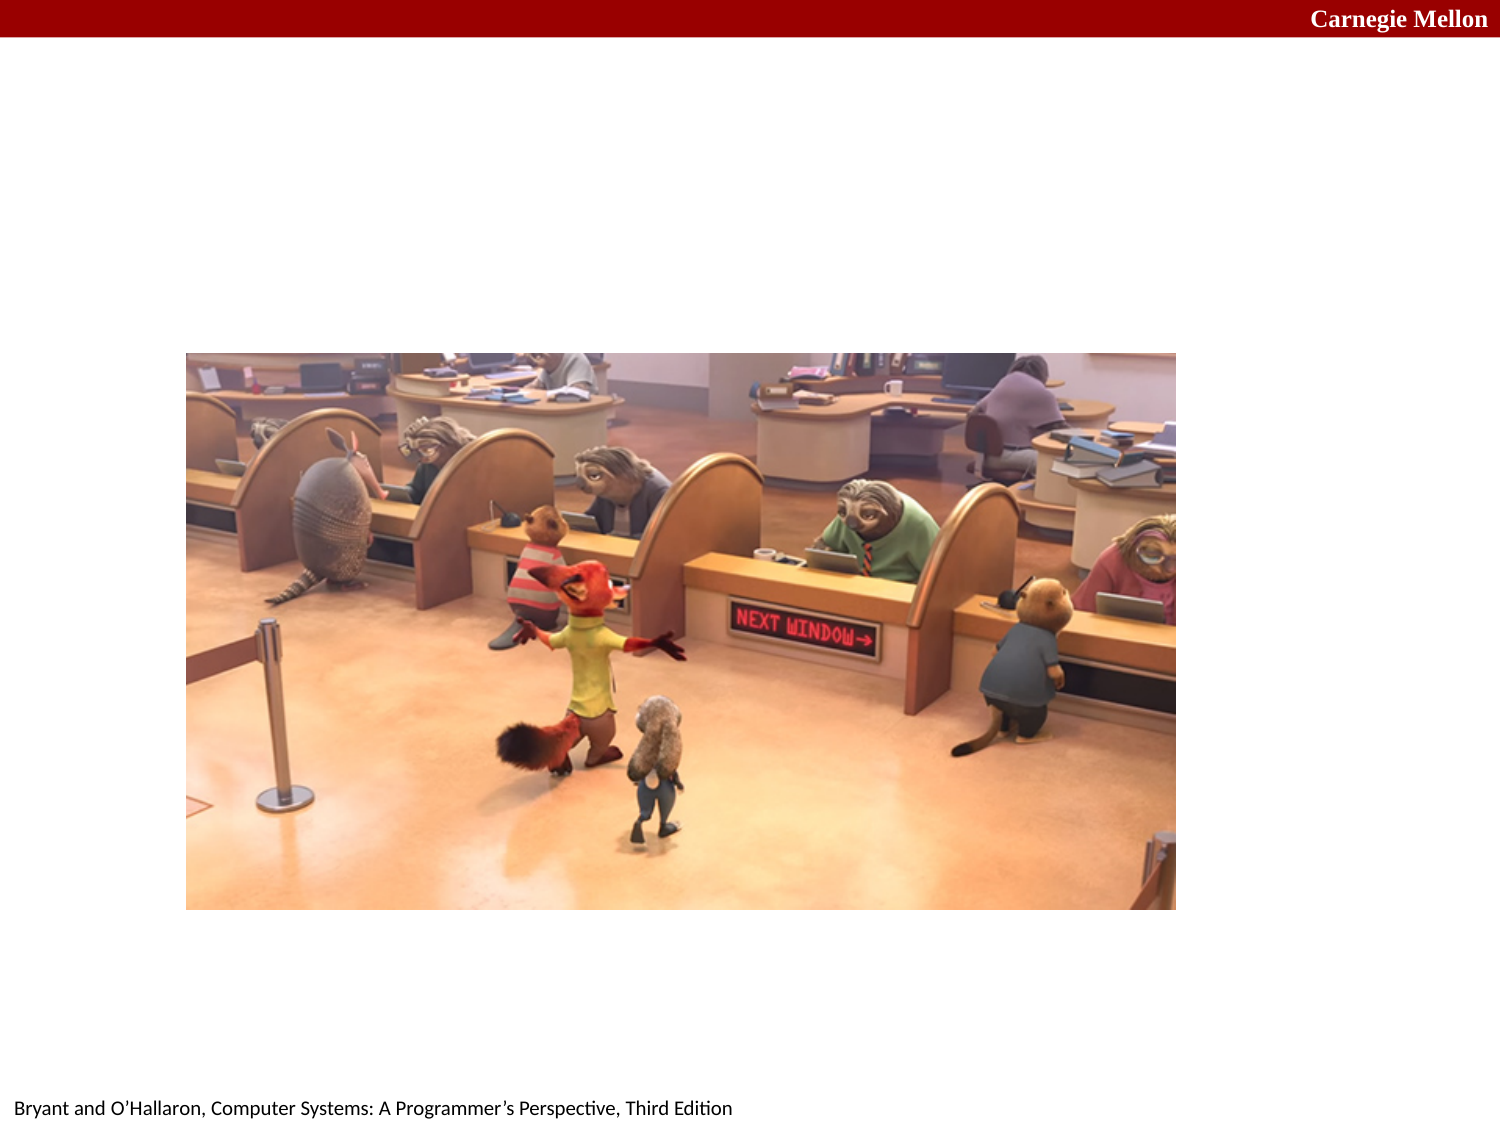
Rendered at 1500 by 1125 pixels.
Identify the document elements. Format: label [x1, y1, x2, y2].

picture [186, 352, 1176, 910]
